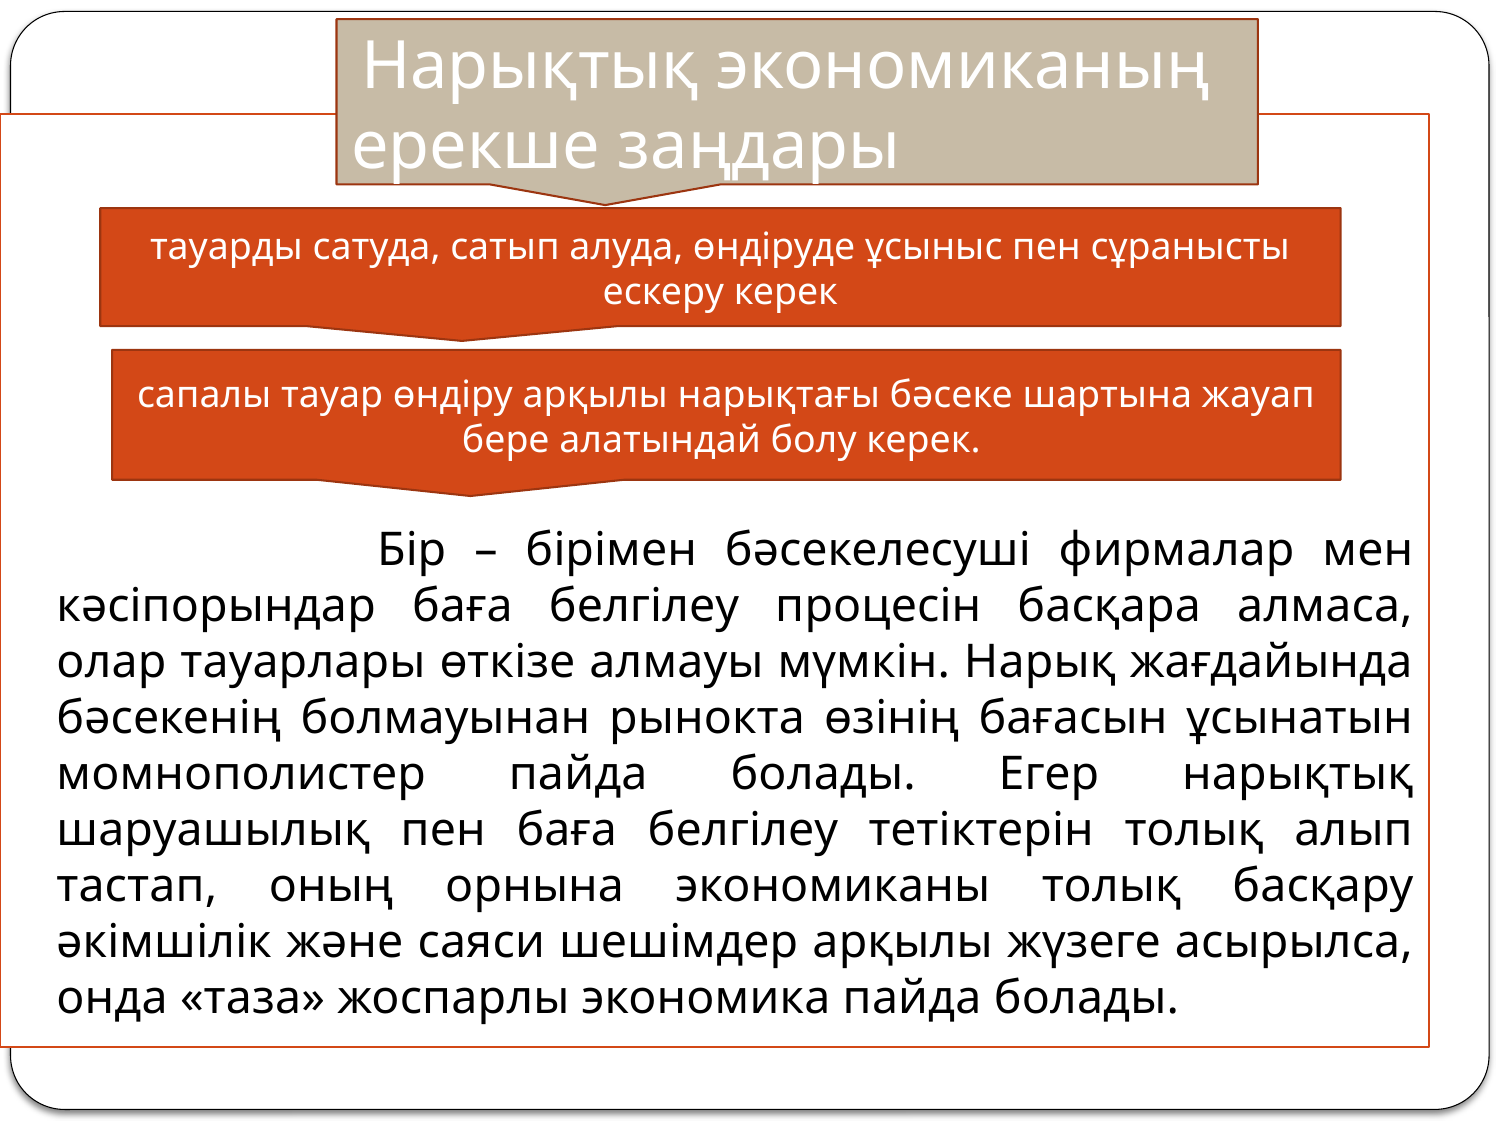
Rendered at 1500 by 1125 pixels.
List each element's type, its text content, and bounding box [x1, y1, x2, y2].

text_box Нарықтық экономиканың ерекше заңдары [335, 18, 1259, 207]
text_box сапалы тауар өндіру арқылы нарықтағы бәсеке шартына жауап бере алатындай болу керек. [111, 348, 1342, 498]
text_box тауарды сатуда, сатып алуда, өндіруде ұсыныс пен сұранысты ескеру керек [99, 207, 1342, 342]
list Бір – бірімен бәсекелесуші фирмалар мен кәсіпорындар баға белгілеу процесін басқара алмаса, олар тауарлары өткізе алмауы мүмкін. Нарық жағдайында бәсекенің болмауынан рынокта өзінің бағасын ұсынатын момнополистер пайда болады. Егер нарықтық шаруашылық пен баға белгілеу тетіктерін толық алып тастап, оның орнына экономиканы толық басқару әкімшілік және саяси шешімдер арқылы жүзеге асырылса, онда «таза» жоспарлы экономика пайда болады. [0, 113, 1430, 1048]
